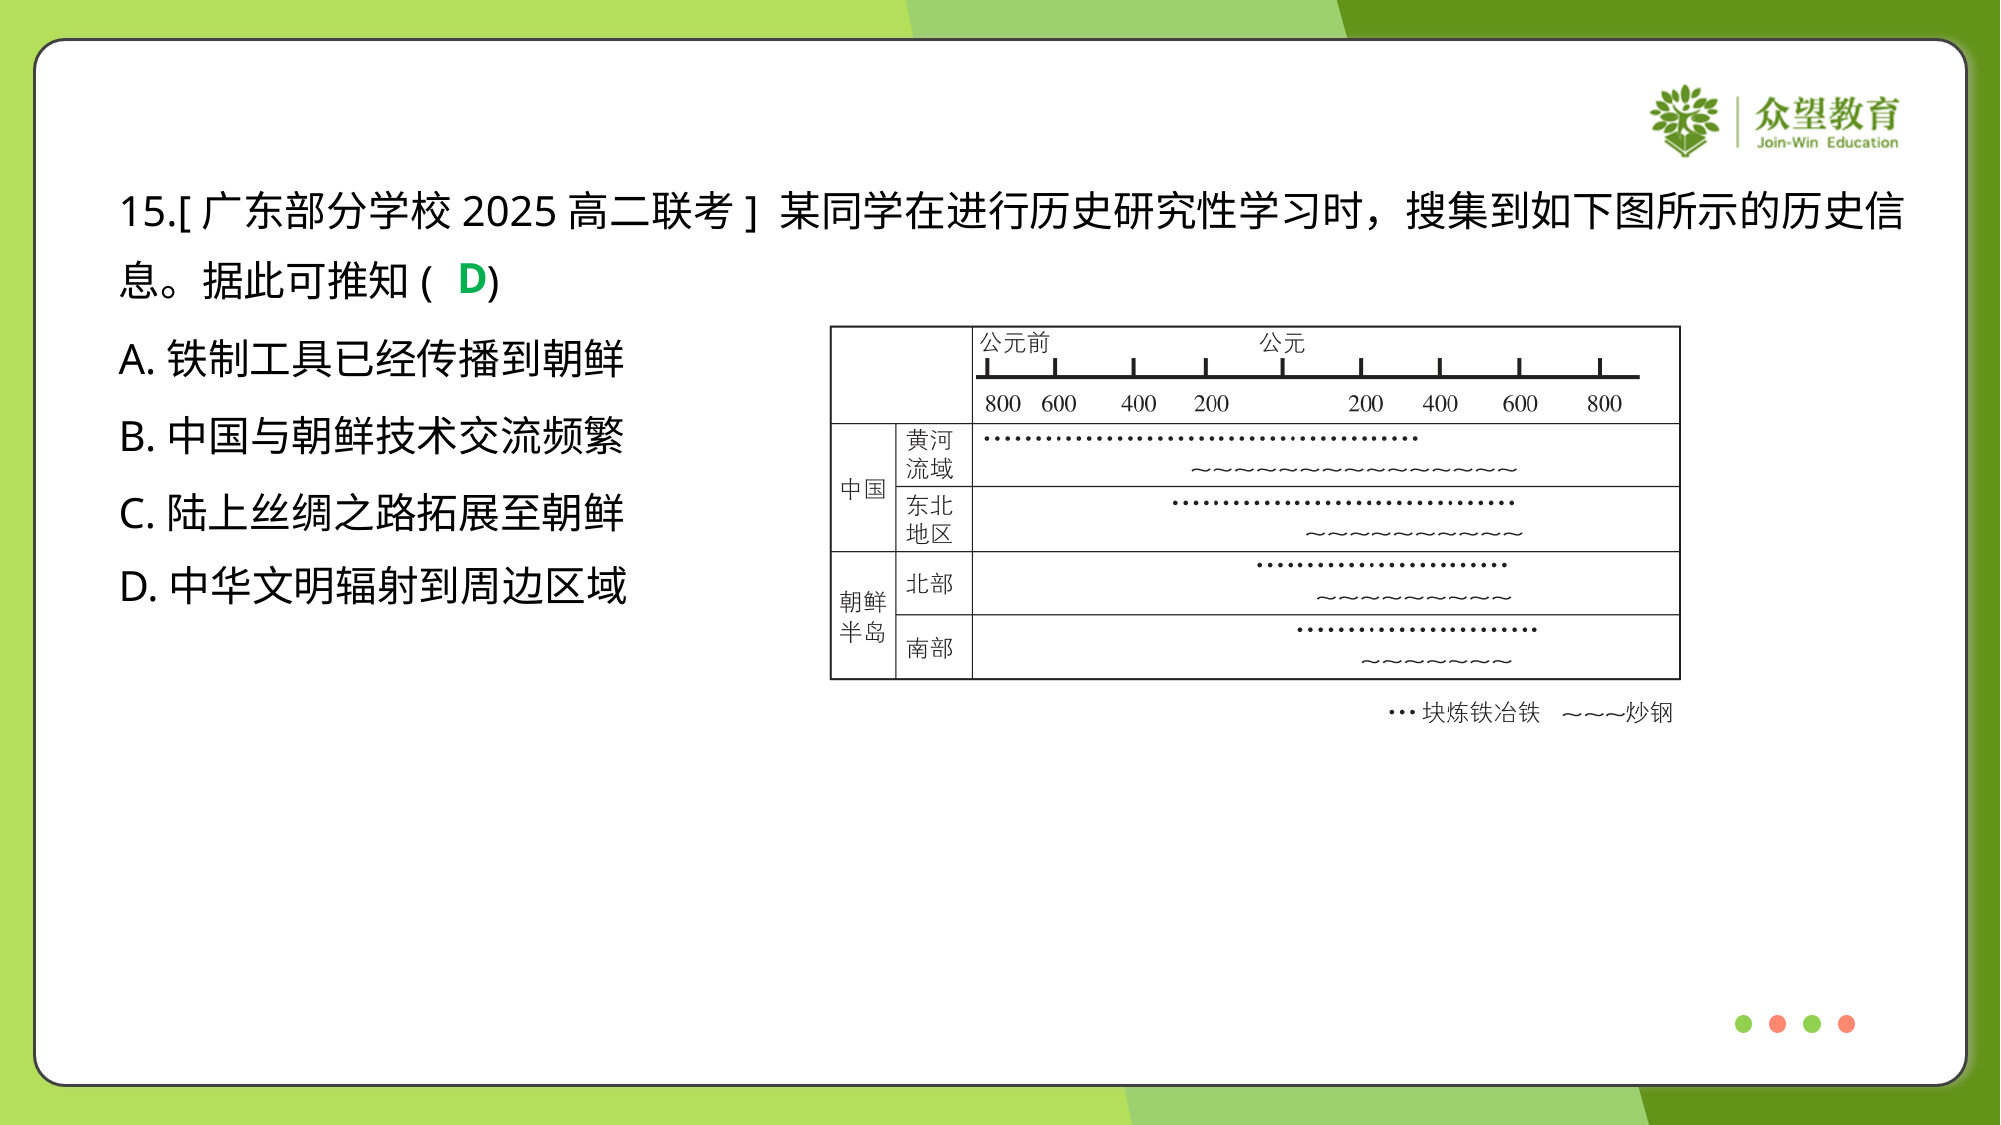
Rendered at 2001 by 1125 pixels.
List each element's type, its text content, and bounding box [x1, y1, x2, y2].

picture [0, 0, 2000, 1125]
text_box D [440, 231, 505, 296]
text_box A.铁制工具已经传播到朝鲜 B.中国与朝鲜技术交流频繁 C.陆上丝绸之路拓展至朝鲜 D.中华文明辐射到周边区域 [118, 307, 1001, 603]
text_box 15.[广东部分学校2025高二联考] 某同学在进行历史研究性学习时，搜集到如下图所示的历史信 息。据此可推知( ) [118, 159, 1883, 298]
